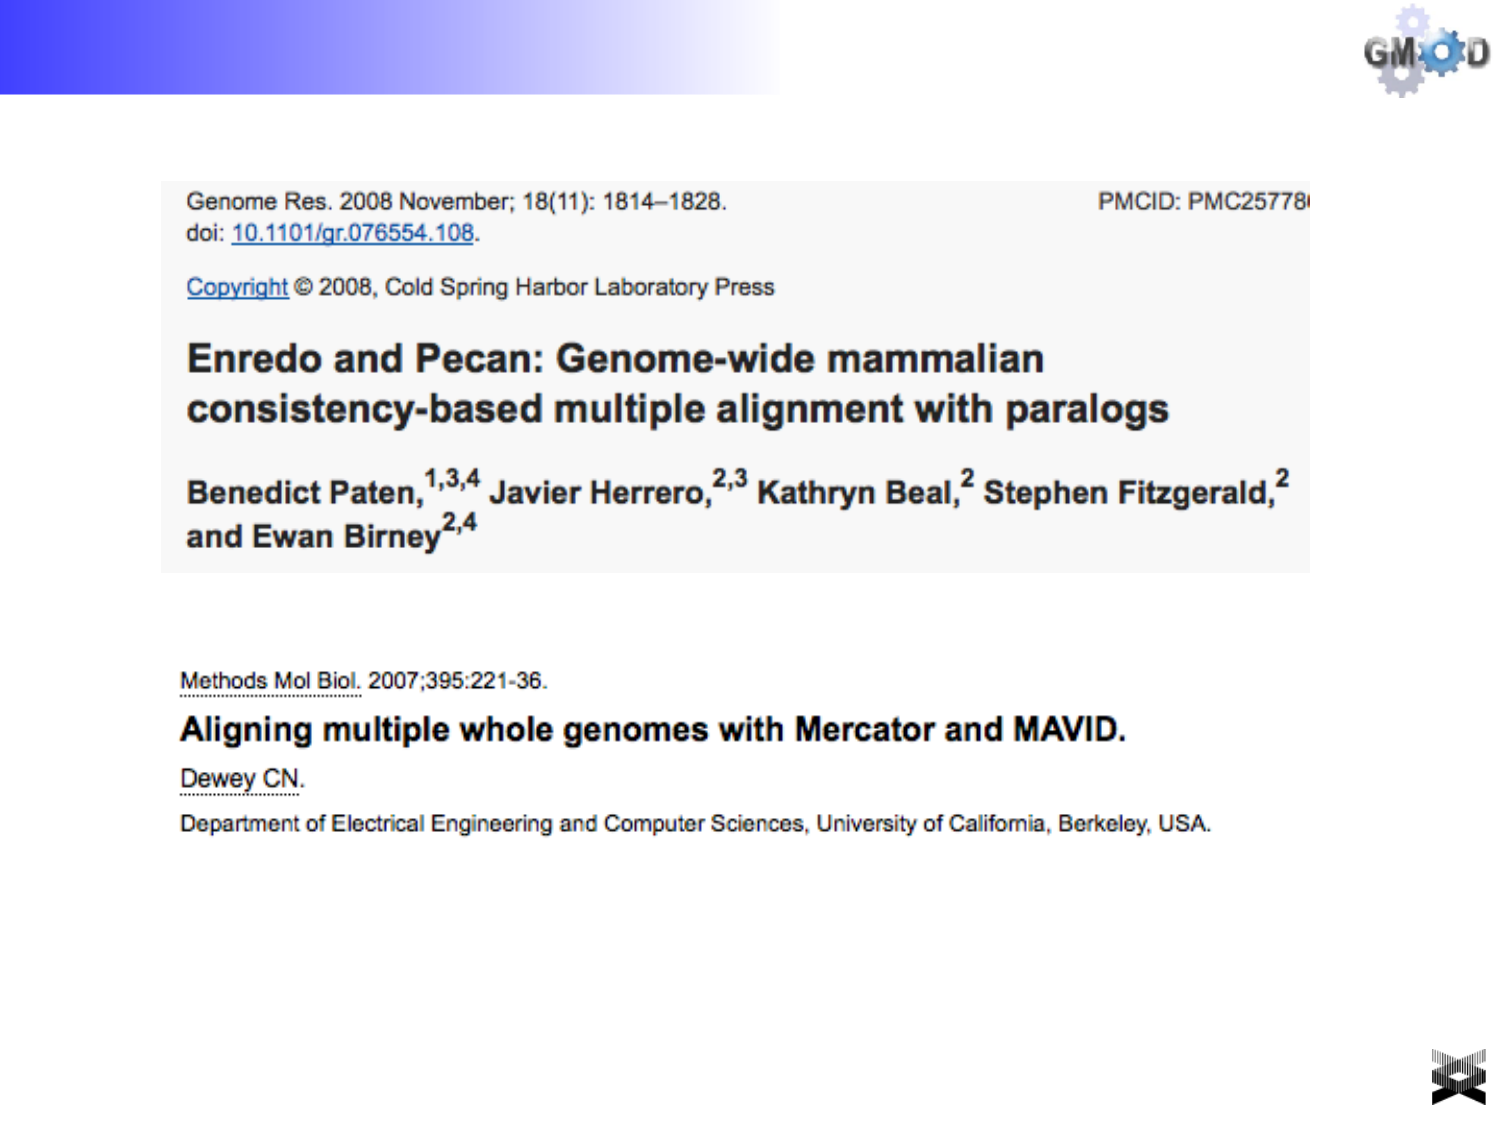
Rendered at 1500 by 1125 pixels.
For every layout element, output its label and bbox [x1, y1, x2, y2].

picture [1431, 1049, 1487, 1105]
picture [161, 180, 1310, 574]
picture [166, 666, 1251, 855]
